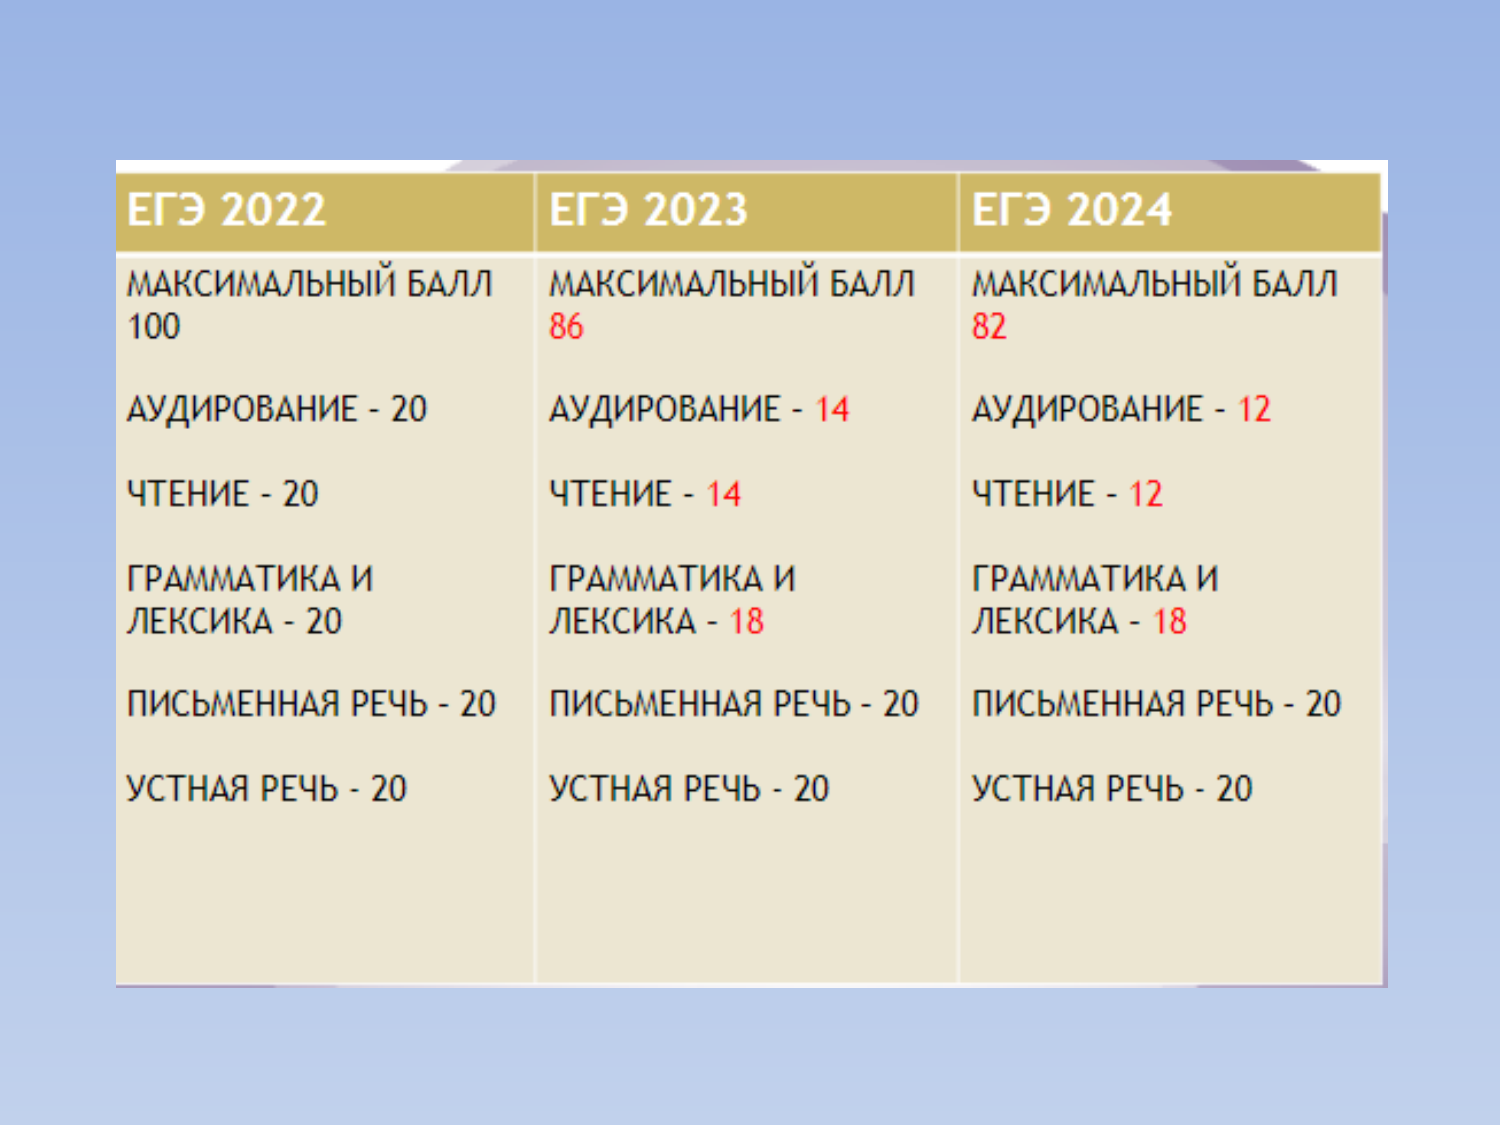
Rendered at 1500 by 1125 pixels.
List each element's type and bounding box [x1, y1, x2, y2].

title [75, 45, 1425, 233]
list [75, 262, 1425, 1005]
picture [115, 160, 1389, 988]
